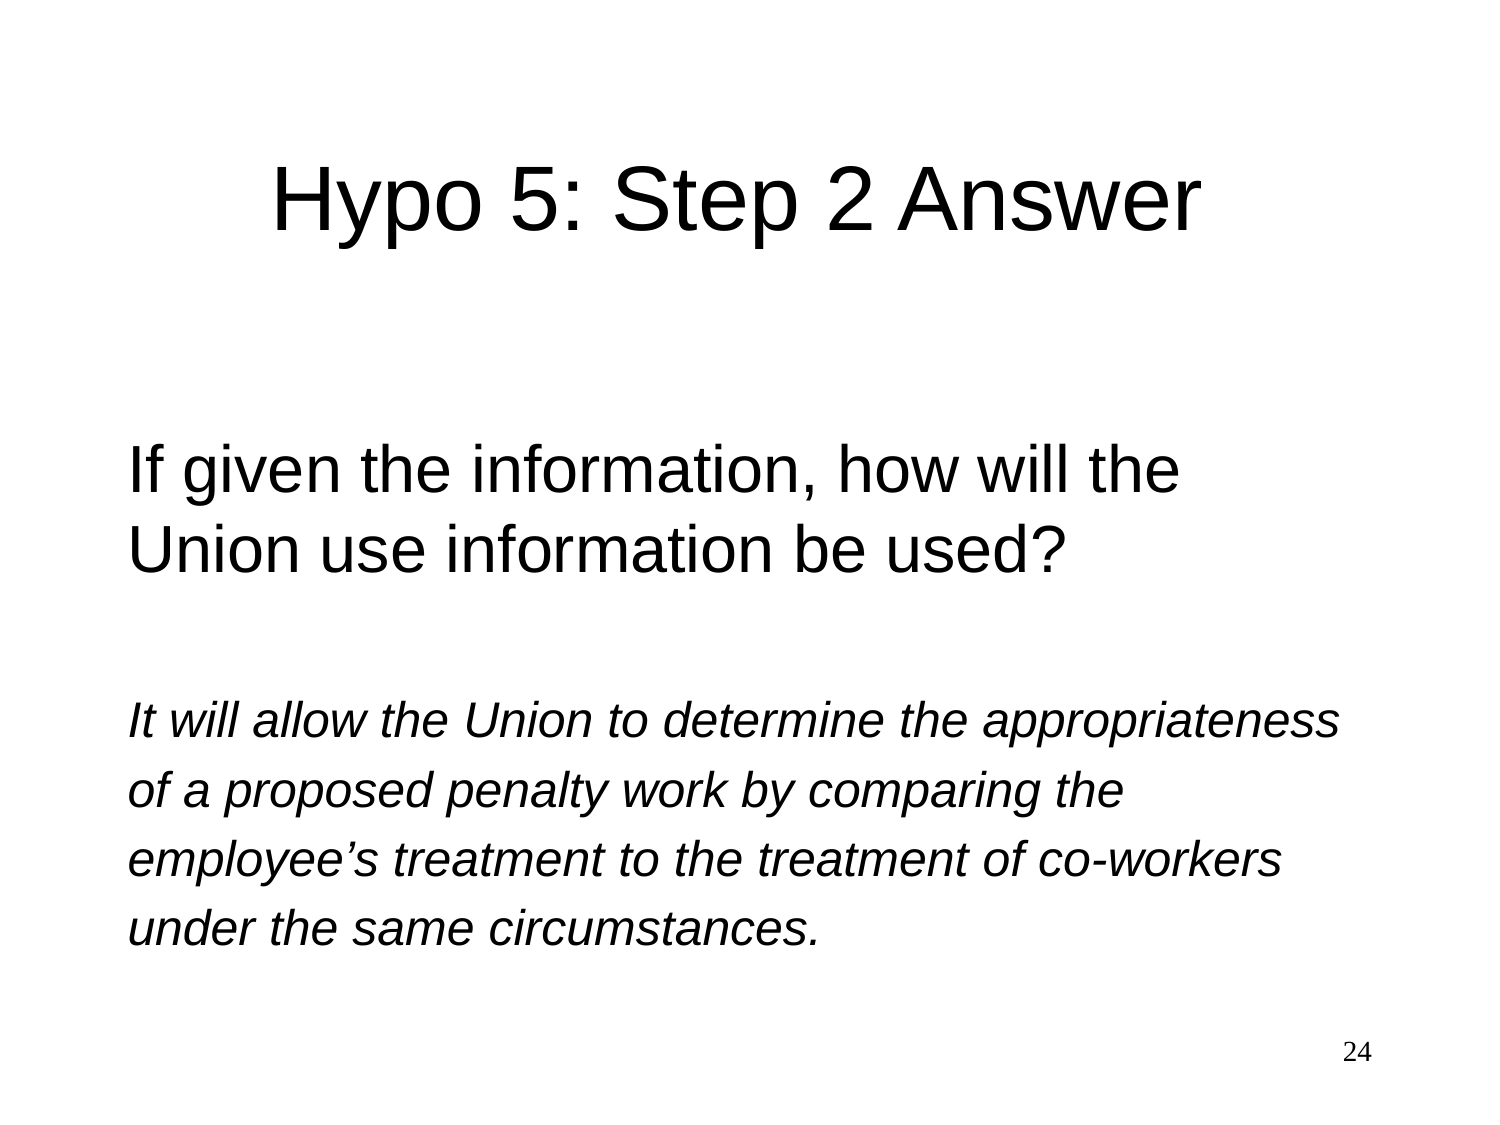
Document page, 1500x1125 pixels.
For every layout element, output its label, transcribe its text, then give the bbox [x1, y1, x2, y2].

slide_number 24 [1074, 1024, 1388, 1101]
list If given the information, how will the Union use information be used? It will allow the Union to determine the appropriateness of a proposed penalty work by comparing the employee’s treatment to the treatment of co-workers under the same circumstances. [112, 324, 1388, 1001]
title Hypo 5: Step 2 Answer [112, 99, 1388, 288]
